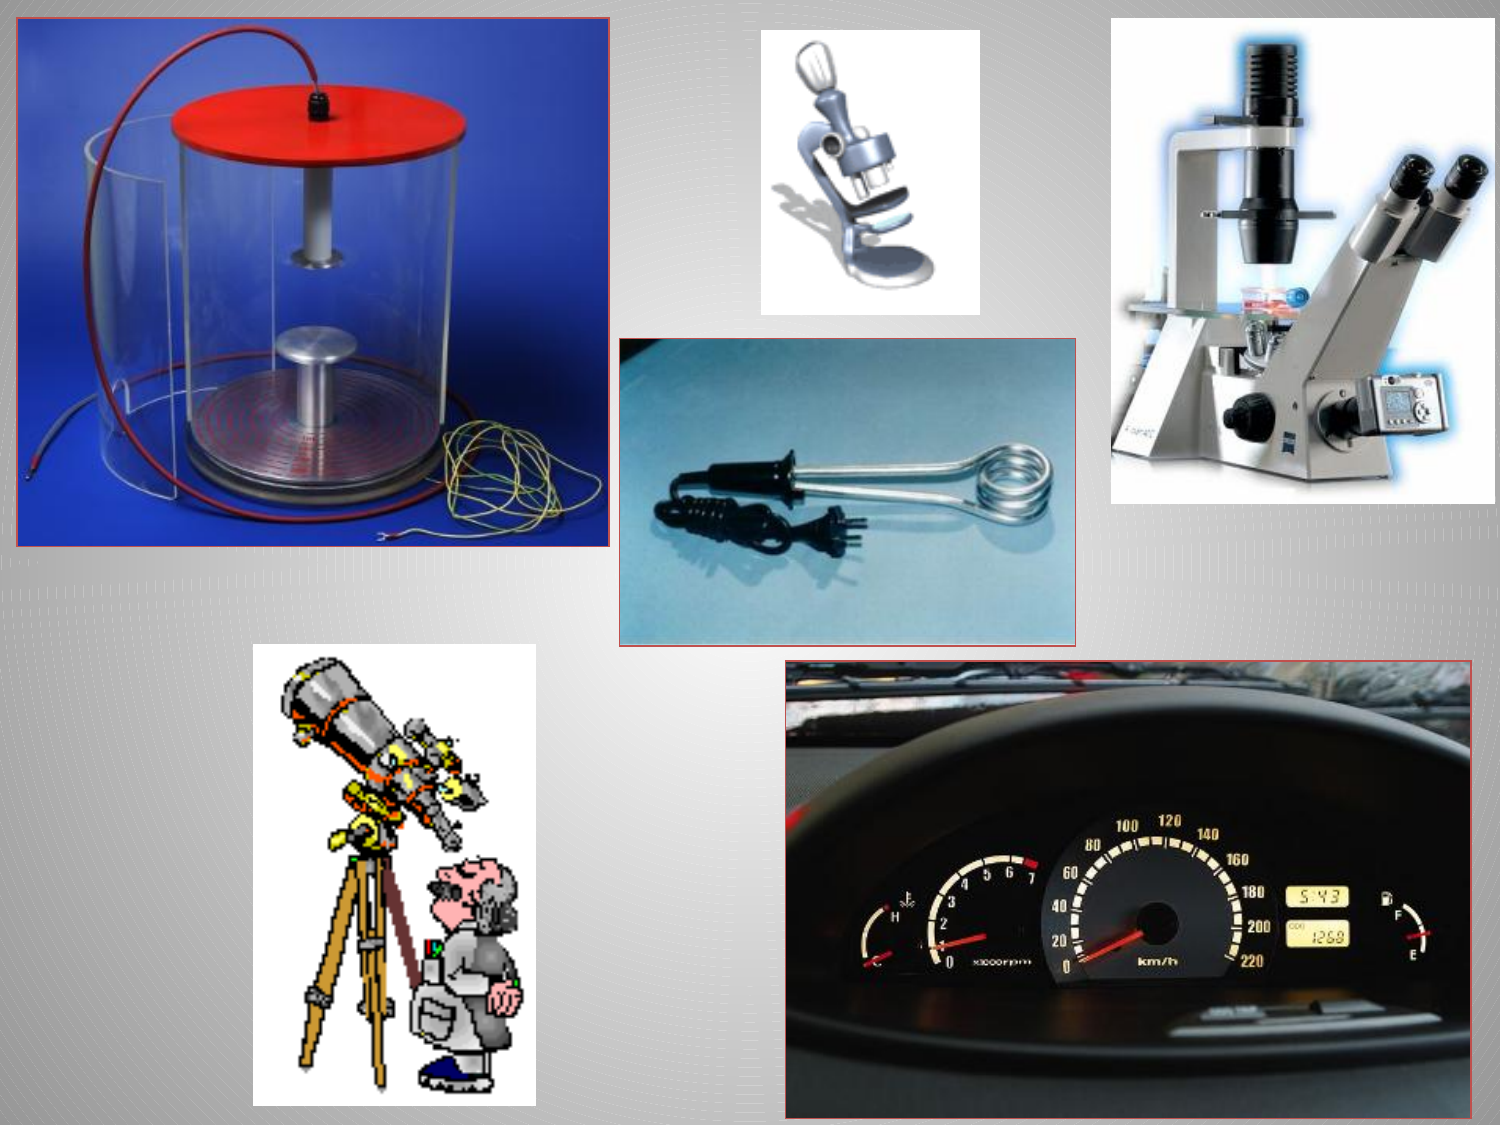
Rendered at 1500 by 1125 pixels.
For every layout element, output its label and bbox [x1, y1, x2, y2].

picture [17, 18, 609, 547]
picture [761, 30, 981, 315]
picture [786, 661, 1471, 1118]
picture [619, 339, 1075, 646]
picture [253, 644, 536, 1107]
picture [1111, 18, 1495, 504]
